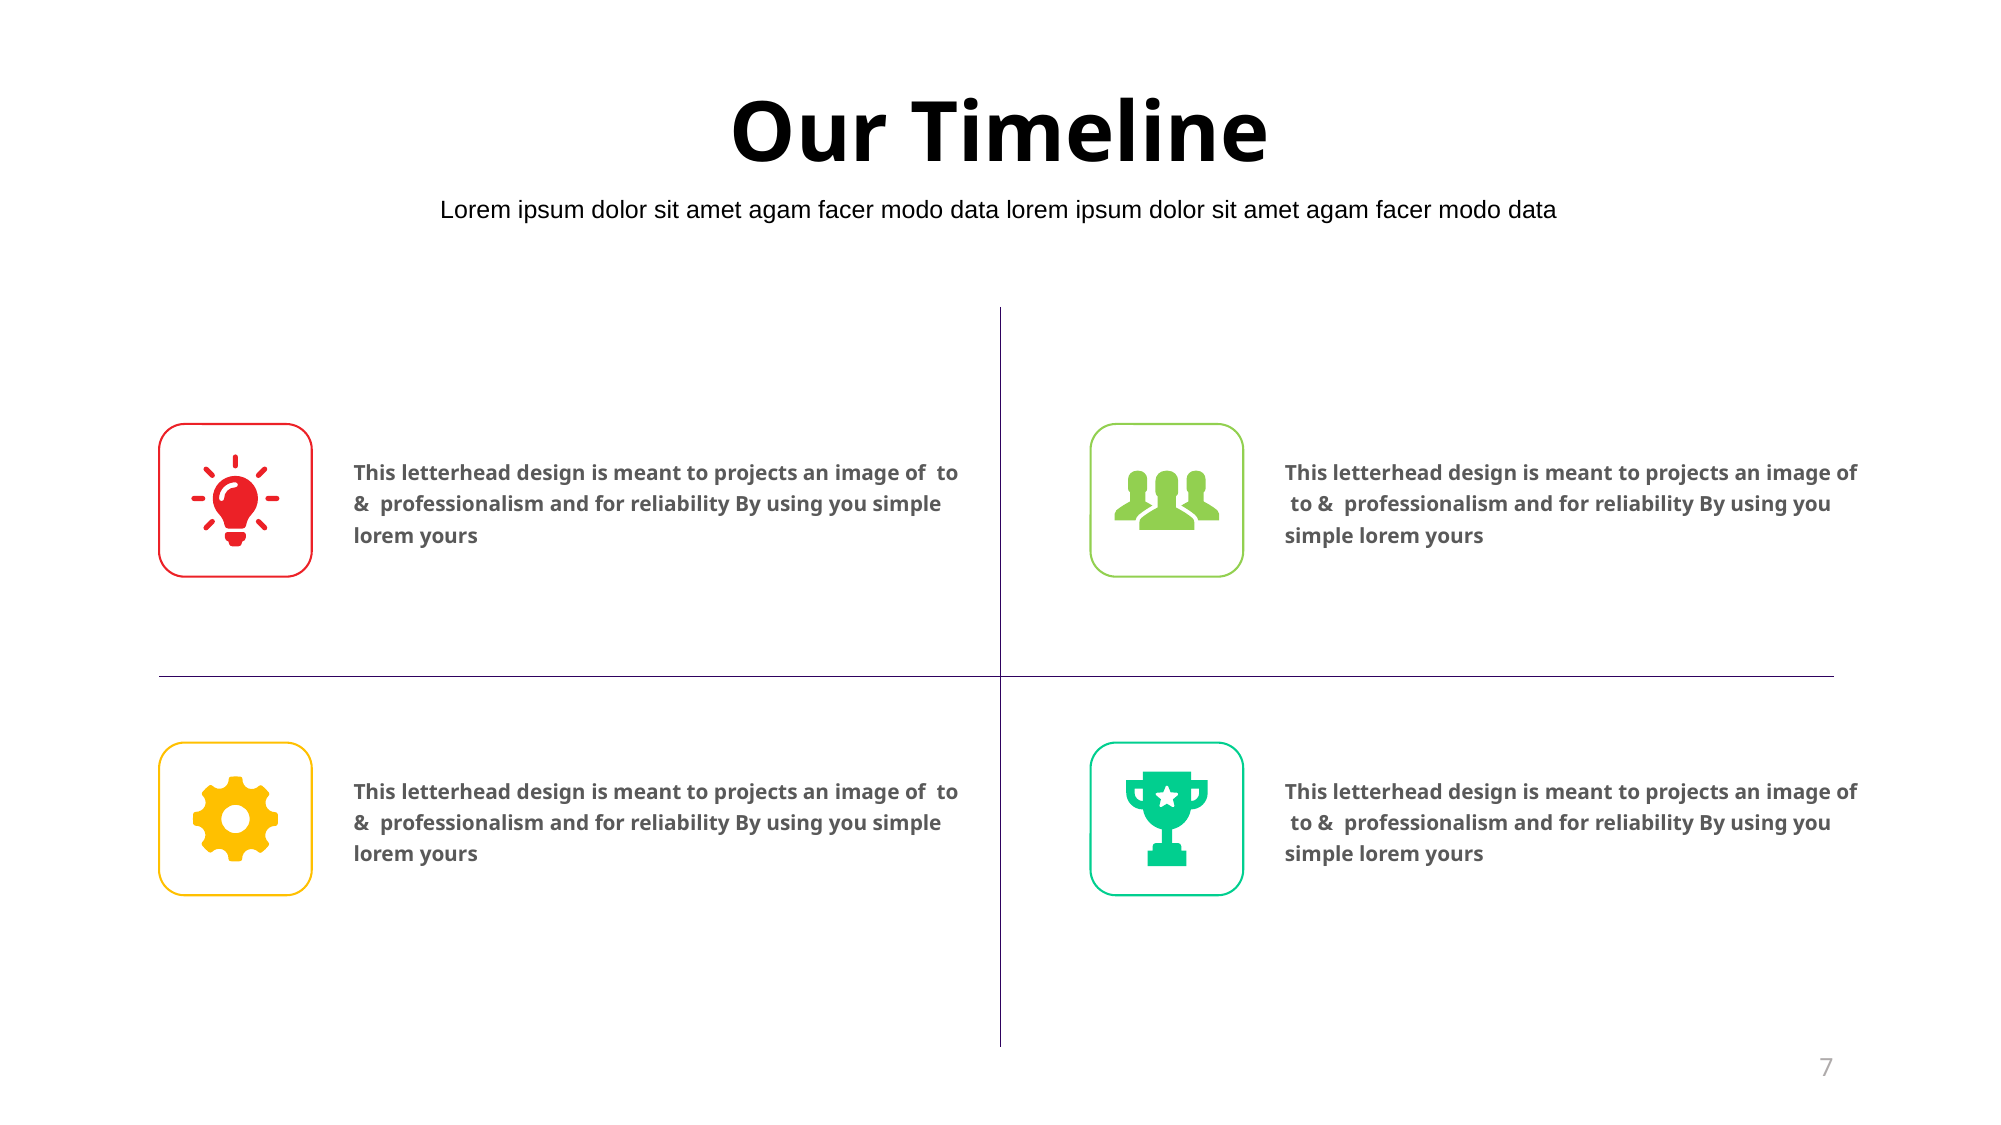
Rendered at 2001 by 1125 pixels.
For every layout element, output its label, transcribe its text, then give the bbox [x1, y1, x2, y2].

title Our Timeline [137, 78, 1863, 191]
subtitle Lorem ipsum dolor sit amet agam facer modo data lorem ipsum dolor sit amet agam facer modo data [137, 191, 1863, 227]
slide_number 7 [1790, 1042, 1863, 1094]
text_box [159, 742, 975, 896]
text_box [1090, 742, 1863, 896]
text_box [1090, 423, 1863, 577]
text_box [159, 423, 975, 577]
